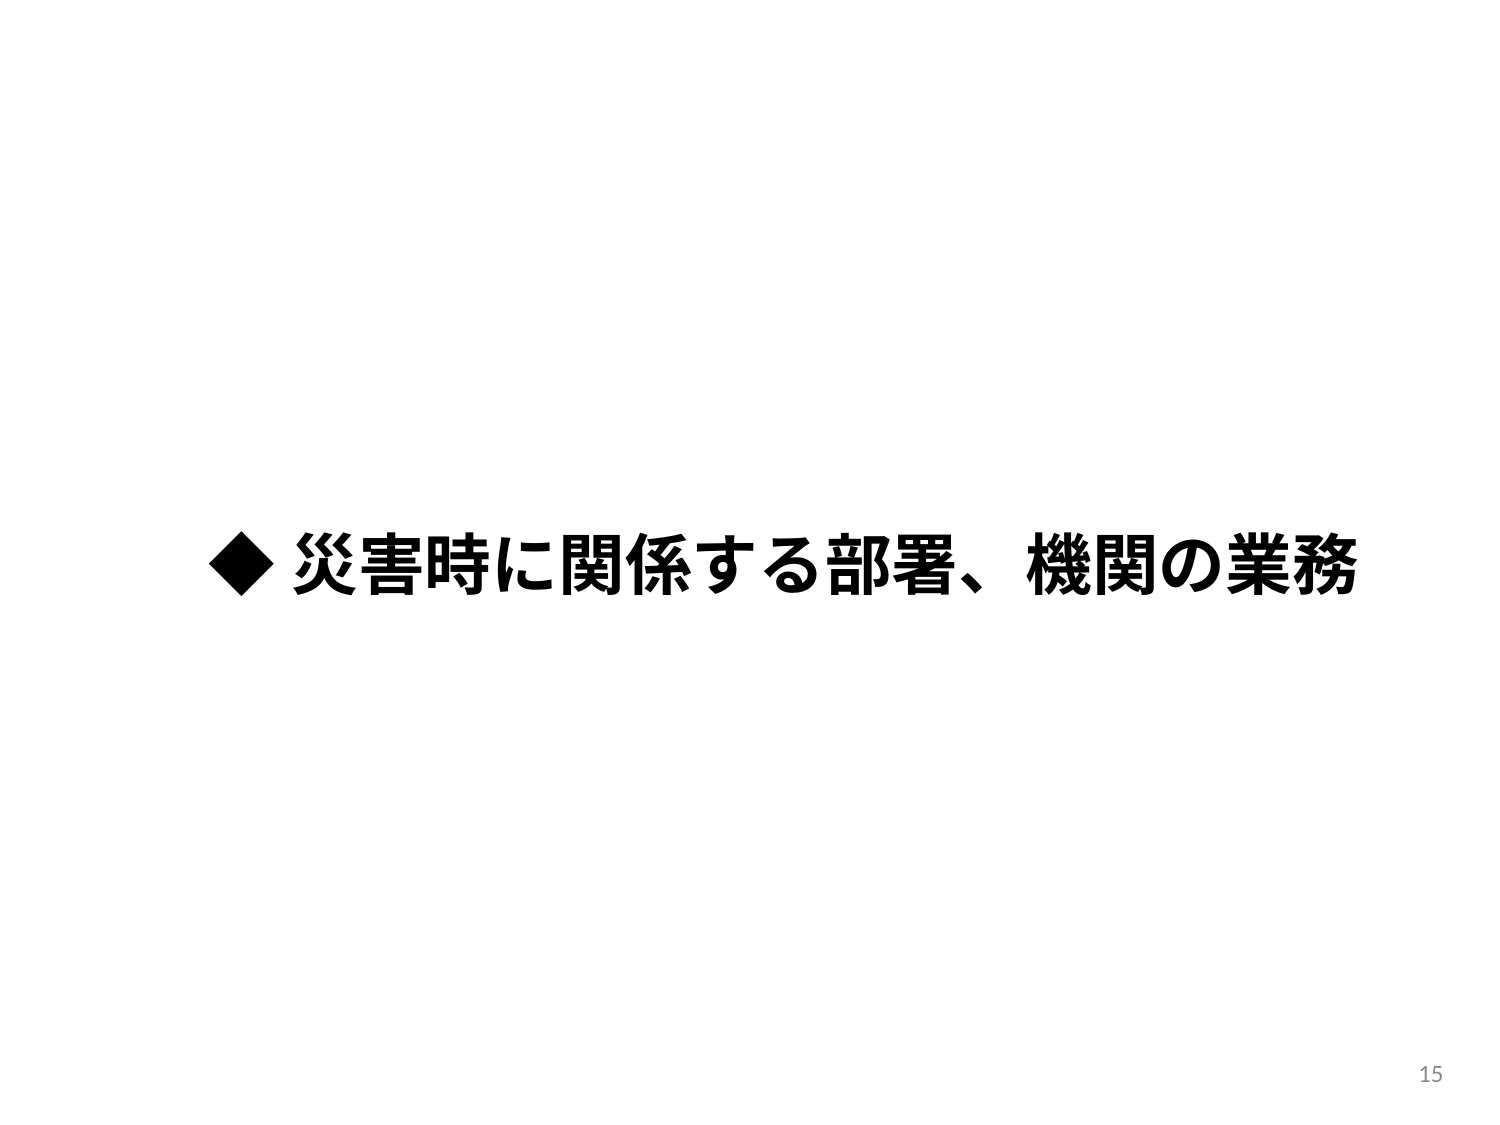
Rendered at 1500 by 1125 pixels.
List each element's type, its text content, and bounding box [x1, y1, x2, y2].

title ◆災害時に関係する部署、機関の業務 [123, 515, 1445, 622]
slide_number 15 [1108, 1042, 1459, 1103]
